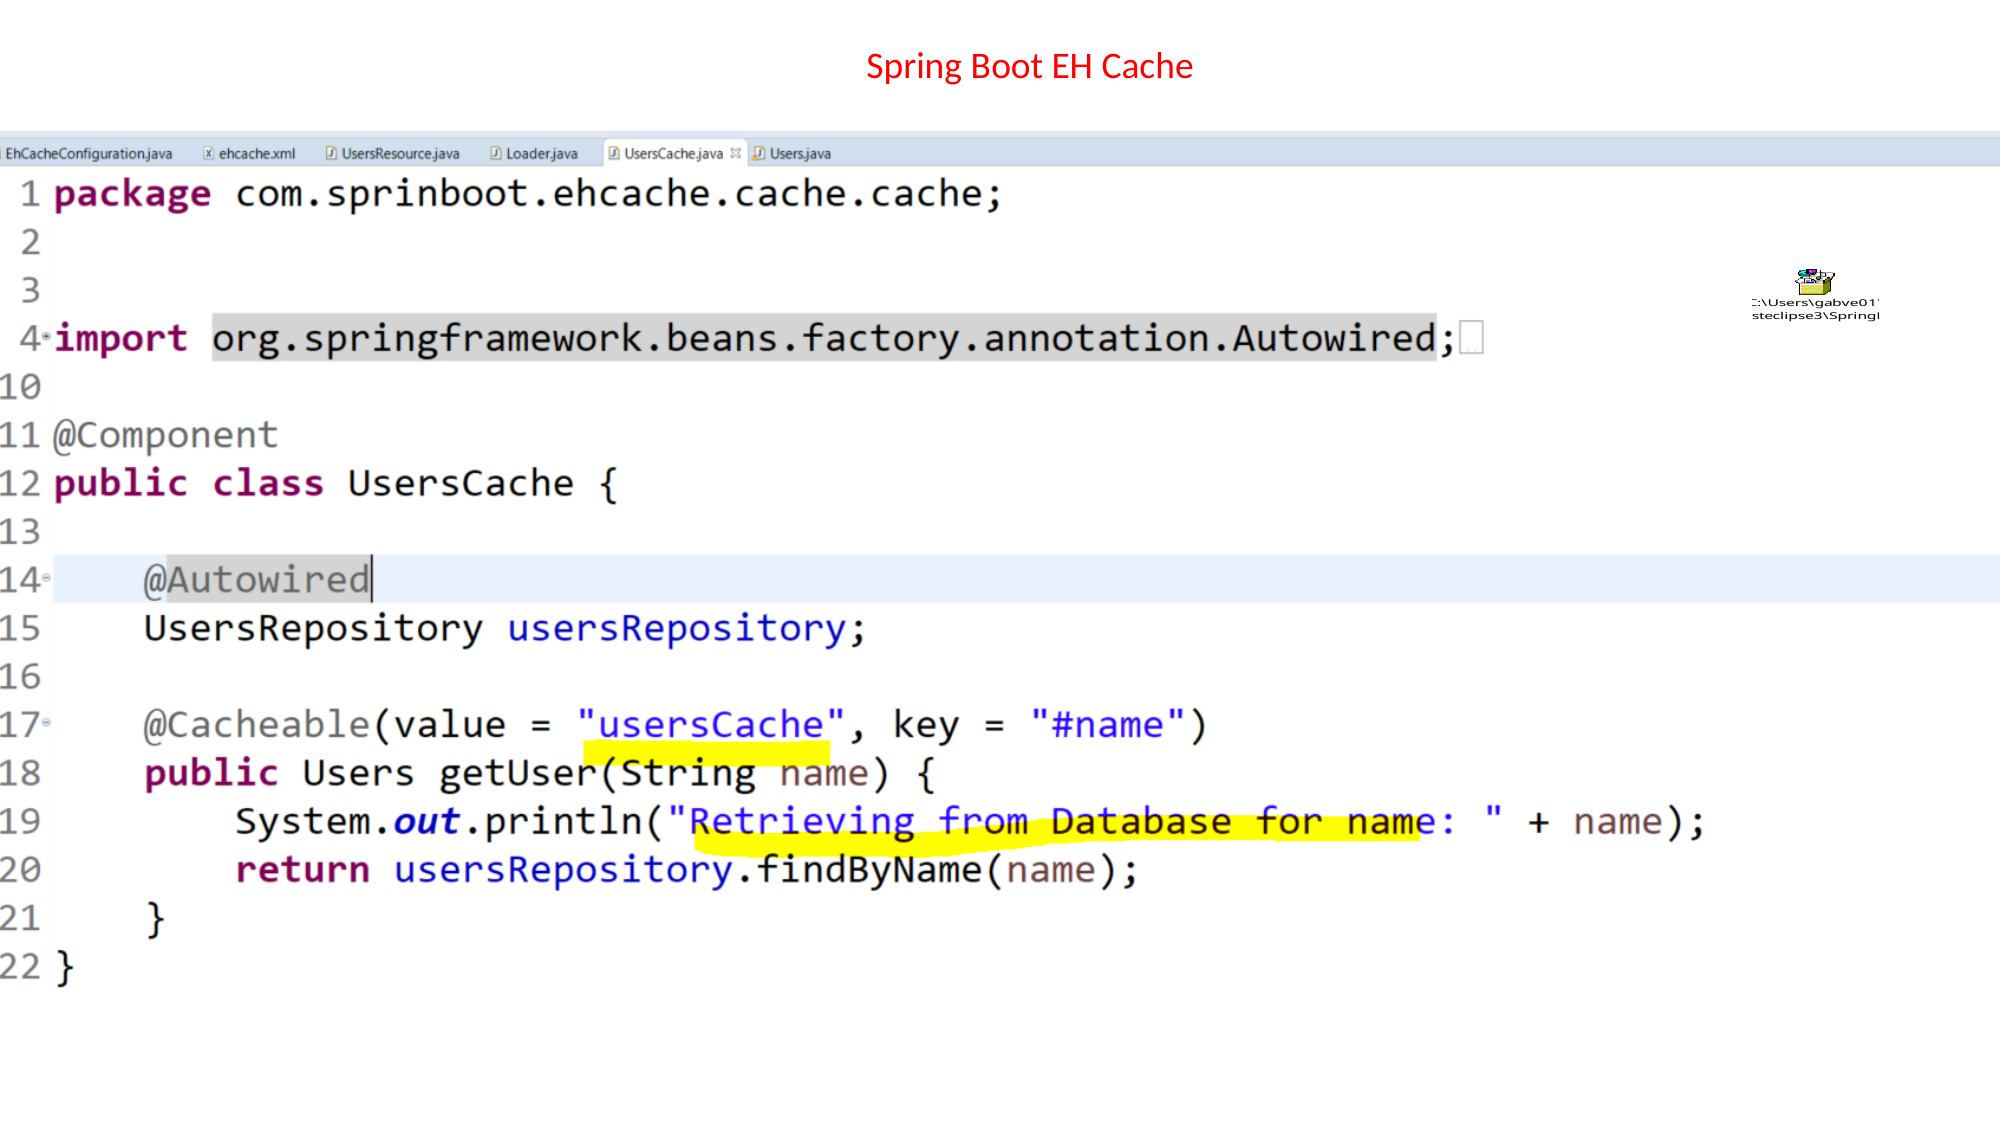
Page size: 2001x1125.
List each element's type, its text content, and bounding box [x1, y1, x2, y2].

text_box Spring Boot EH Cache [508, 0, 1552, 128]
picture [0, 131, 2000, 994]
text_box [1752, 269, 1879, 335]
